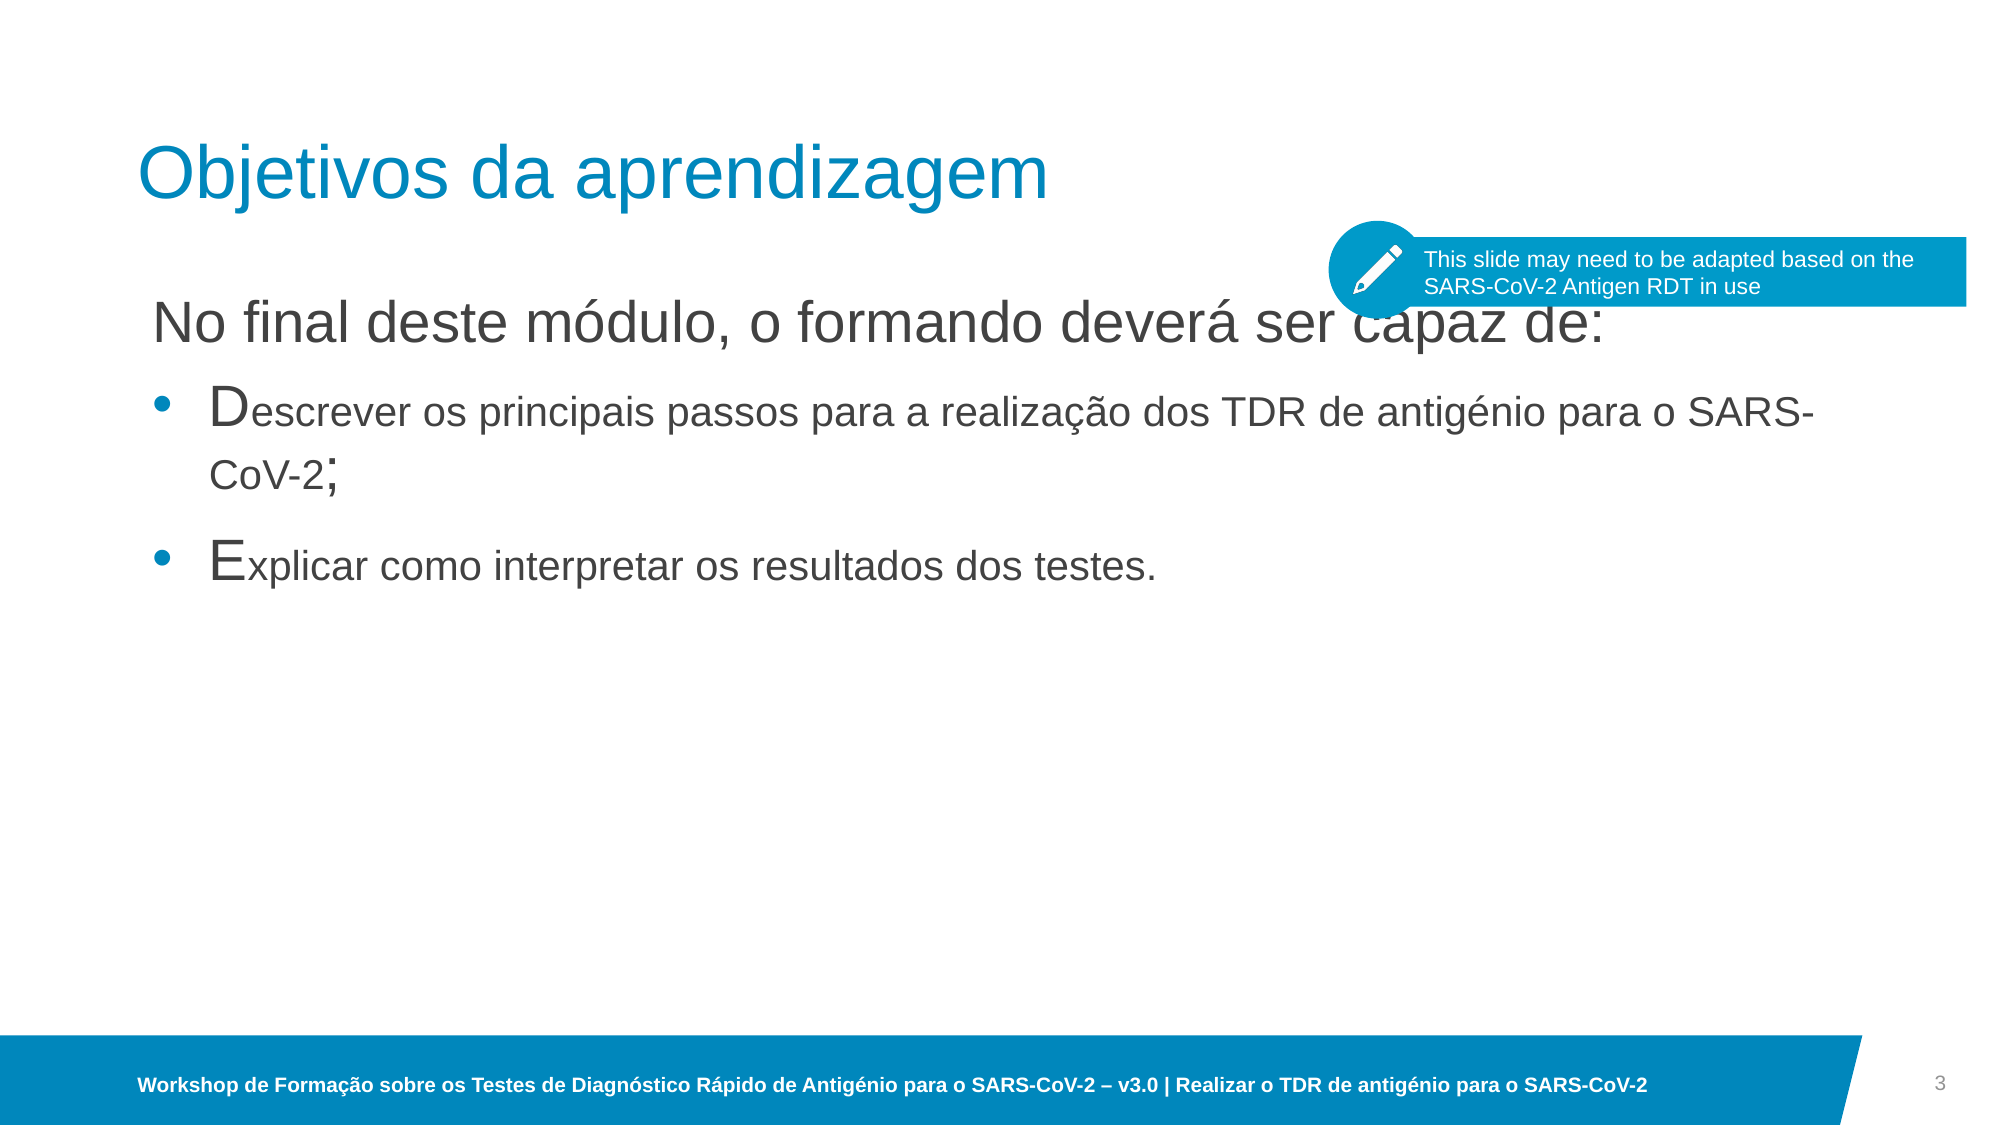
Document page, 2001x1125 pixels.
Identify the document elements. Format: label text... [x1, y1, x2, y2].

title Objetivos da aprendizagem [137, 59, 1863, 215]
slide_number 3 [1862, 1035, 1947, 1125]
footer Workshop de Formação sobre os Testes de Diagnóstico Rápido de Antigénio para o SARS-CoV-2 – v3.0 | Realizar o TDR de antigénio para o SARS-CoV-2 [137, 1042, 1813, 1125]
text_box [1328, 220, 1967, 319]
list No final deste módulo, o formando deverá ser capaz de: Descrever os principais passos para a realização dos TDR de antigénio para o SARS-CoV-2; Explicar como interpretar os resultados dos testes. [137, 284, 1863, 1014]
